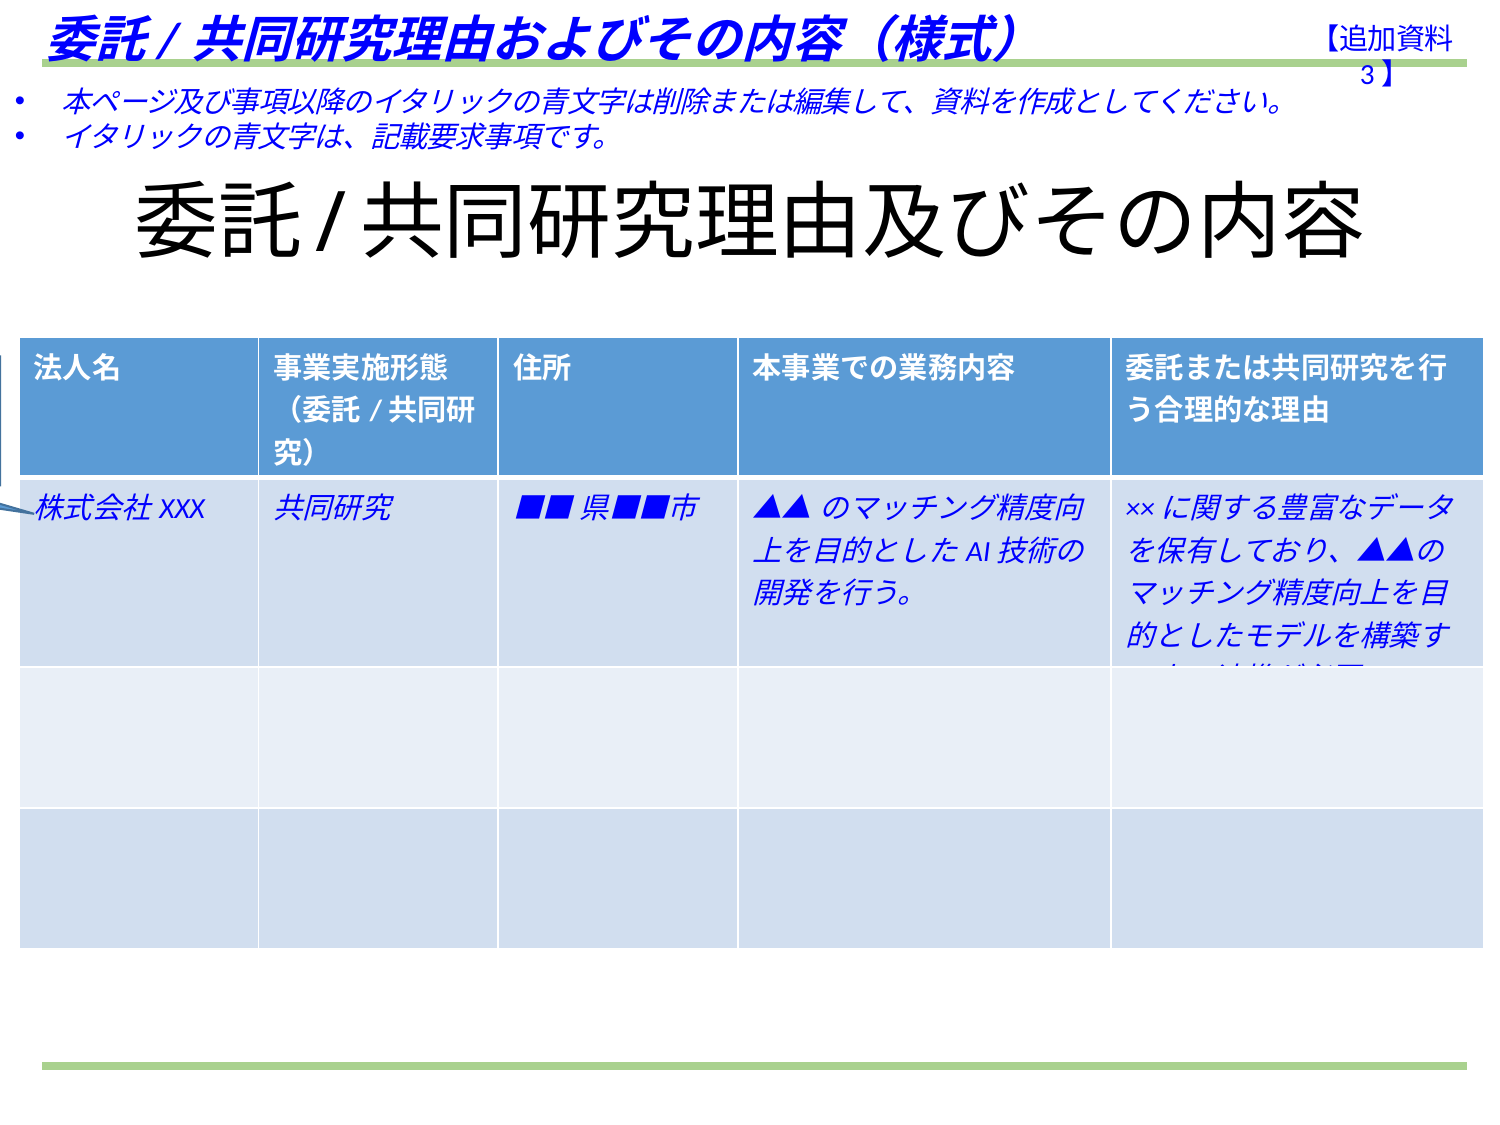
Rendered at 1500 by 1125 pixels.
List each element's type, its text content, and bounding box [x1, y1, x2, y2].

table_cell ▲▲のマッチング精度向上を目的としたAI技術の開発を行う。 [739, 480, 1110, 666]
text_box 【追加資料3】 [1271, 12, 1500, 98]
table_header 法人名 [20, 338, 258, 475]
table_header 委託または共同研究を行う合理的な理由 [1112, 338, 1483, 475]
table_cell [259, 809, 497, 948]
table_cell [499, 809, 737, 948]
text_box 委託/共同研究理由およびその内容（様式） [0, 0, 1087, 75]
table_cell [739, 809, 1110, 948]
table_header 住所 [499, 338, 737, 475]
table_cell [20, 668, 258, 807]
text_box 法人格等正式名称で記載ください。 [0, 502, 35, 515]
table_cell [20, 809, 258, 948]
table_cell [1112, 809, 1483, 948]
table_cell [499, 668, 737, 807]
text_box 委託/共同研究理由及びその内容 [103, 161, 1397, 278]
table_cell 共同研究 [259, 480, 497, 666]
text_box 本ページ及び事項以降のイタリックの青文字は削除または編集して、資料を作成としてください。 イタリックの青文字は、記載要求事項です。 [0, 75, 1500, 161]
table_cell [259, 668, 497, 807]
table_header 事業実施形態 （委託/共同研究） [259, 338, 497, 475]
table_cell ××に関する豊富なデータを保有しており、▲▲のマッチング精度向上を目的としたモデルを構築する上で連携が必要。 [1112, 480, 1483, 666]
table_cell ■■県■■市 [499, 480, 737, 666]
table_header 本事業での業務内容 [739, 338, 1110, 475]
table_cell 株式会社XXX [20, 480, 258, 666]
table_cell [1112, 668, 1483, 807]
table_cell [739, 668, 1110, 807]
